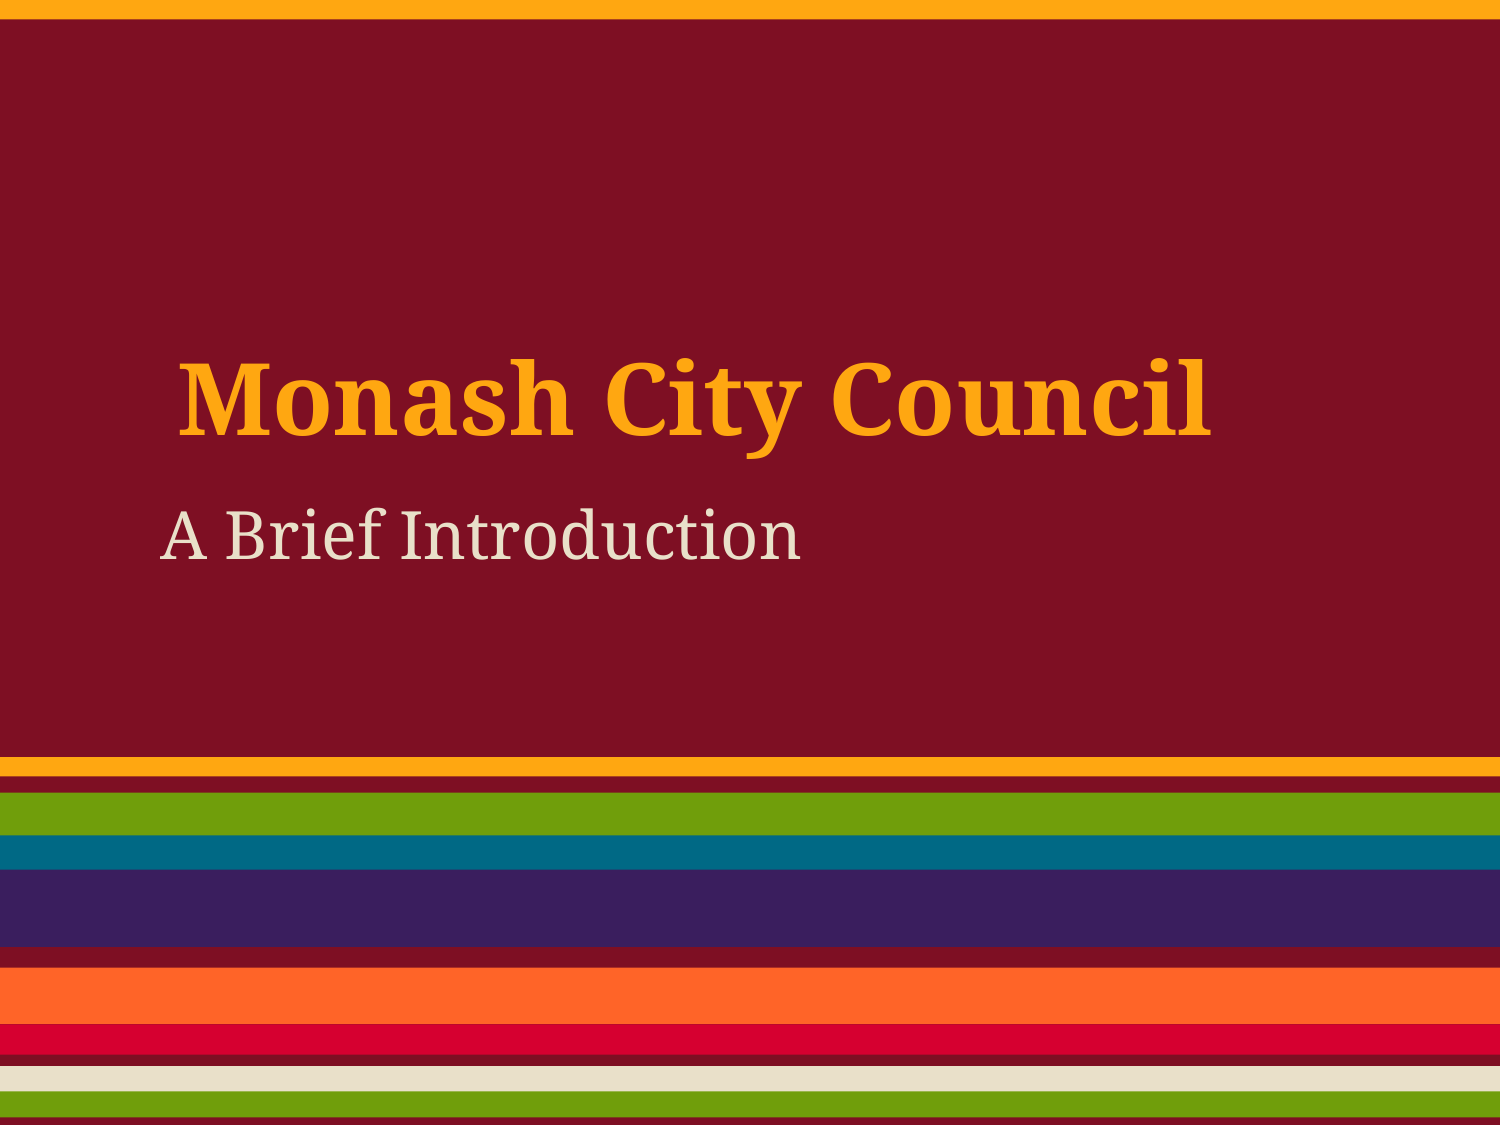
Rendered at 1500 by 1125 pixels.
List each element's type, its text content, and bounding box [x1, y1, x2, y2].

subtitle A Brief Introduction [112, 477, 1388, 661]
title Monash City Council [112, 228, 1388, 470]
